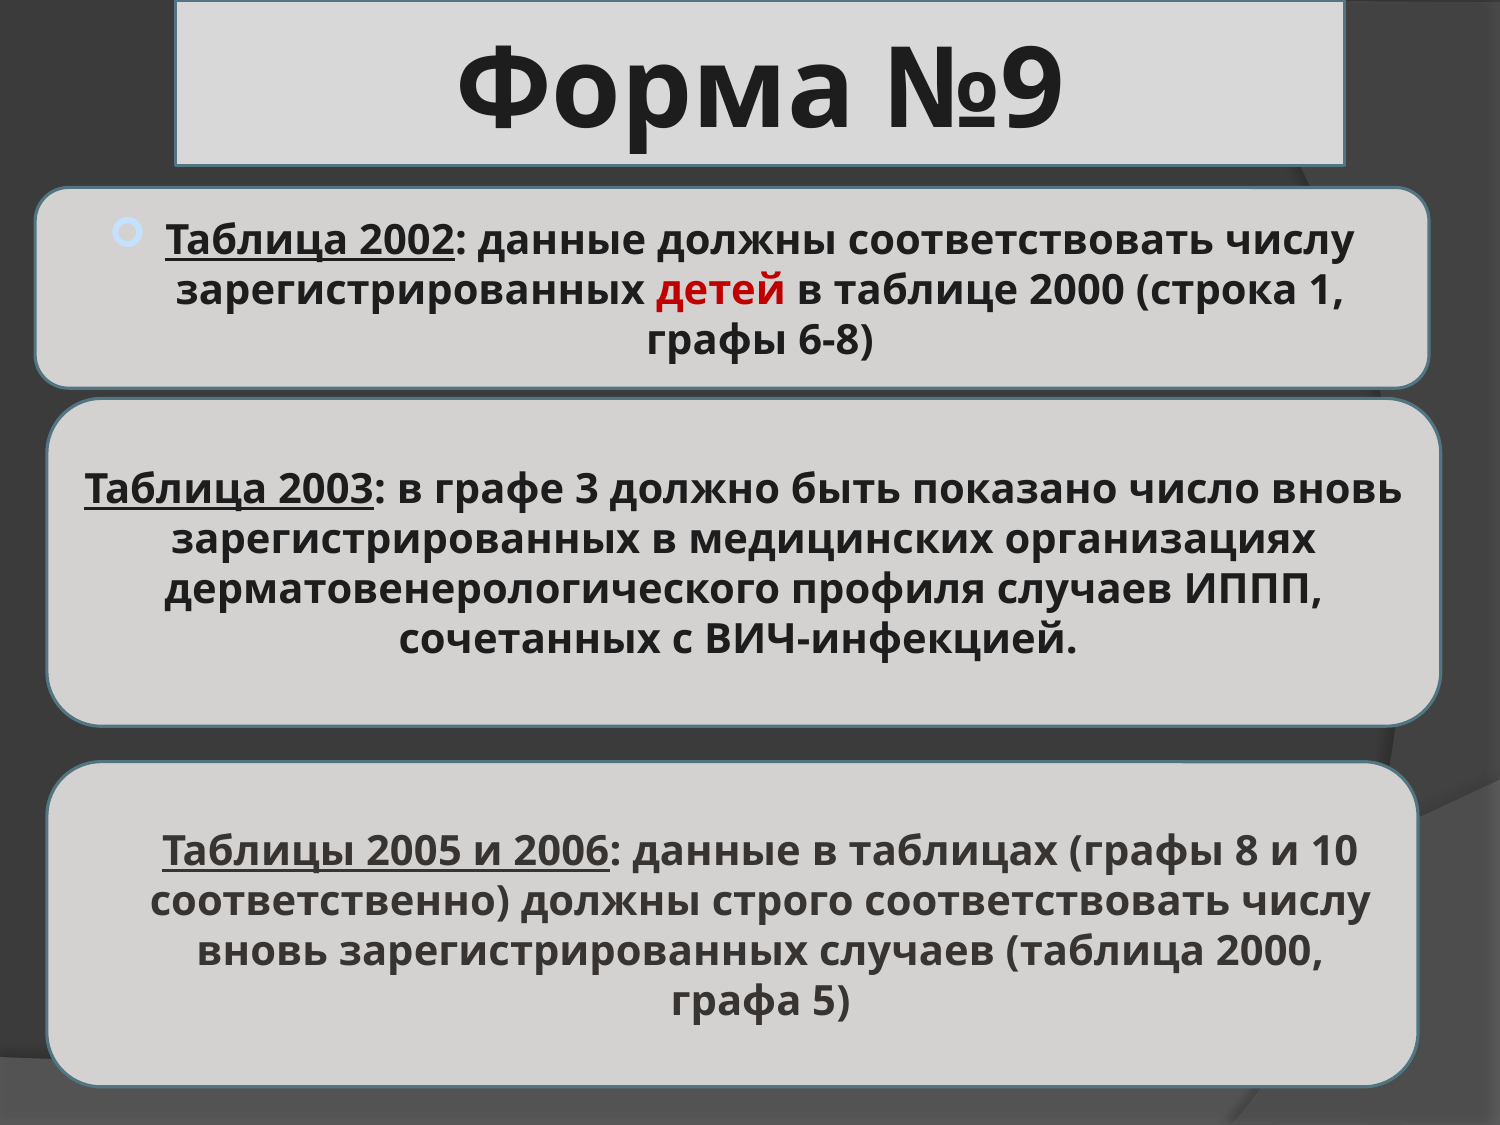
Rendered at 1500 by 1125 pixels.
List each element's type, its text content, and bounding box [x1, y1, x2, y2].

text_box Таблицы 2005 и 2006: данные в таблицах (графы 8 и 10 соответственно) должны строго соответствовать числу вновь зарегистрированных случаев (таблица 2000, графа 5) [45, 760, 1420, 1089]
title Форма №9 [174, 0, 1346, 167]
text_box Таблица 2002: данные должны соответствовать числу зарегистрированных детей в таблице 2000 (строка 1, графы 6-8) [33, 185, 1431, 390]
text_box Таблица 2003: в графе 3 должно быть показано число вновь зарегистрированных в медицинских организациях дерматовенерологического профиля случаев ИППП, сочетанных с ВИЧ-инфекцией. [45, 396, 1443, 728]
